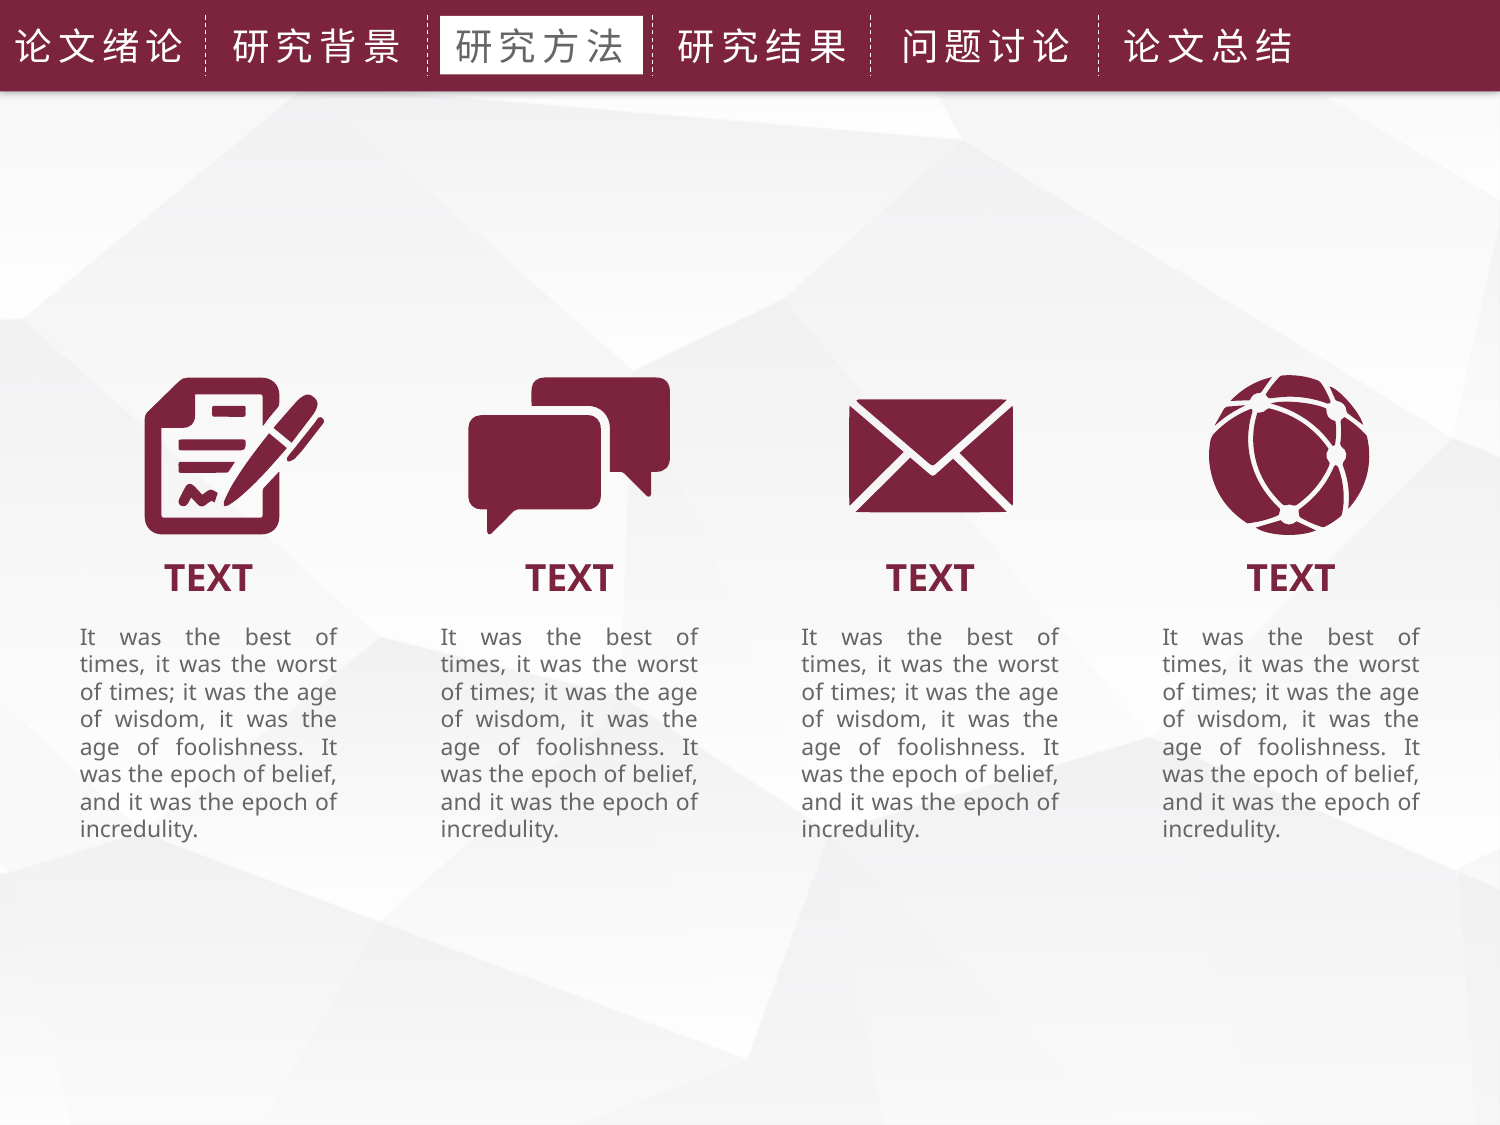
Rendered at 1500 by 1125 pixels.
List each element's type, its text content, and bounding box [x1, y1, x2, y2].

text_box 研究结果 [663, 15, 870, 76]
text_box It was the best of times, it was the worst of times; it was the age of wisdom, it was the age of foolishness. It was the epoch of belief, and it was the epoch of incredulity. [65, 615, 353, 850]
text_box It was the best of times, it was the worst of times; it was the age of wisdom, it was the age of foolishness. It was the epoch of belief, and it was the epoch of incredulity. [1147, 615, 1435, 850]
text_box TEXT [1221, 546, 1362, 607]
text_box TEXT [499, 546, 640, 607]
text_box 论文总结 [1109, 15, 1322, 76]
text_box It was the best of times, it was the worst of times; it was the age of wisdom, it was the age of foolishness. It was the epoch of belief, and it was the epoch of incredulity. [786, 615, 1074, 850]
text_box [468, 377, 670, 535]
text_box TEXT [138, 546, 279, 607]
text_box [1208, 374, 1373, 538]
text_box [0, 0, 1500, 92]
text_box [848, 399, 1013, 513]
text_box 研究方法 [440, 15, 652, 76]
text_box 研究结果 [871, 15, 876, 76]
text_box TEXT [860, 546, 1001, 607]
text_box It was the best of times, it was the worst of times; it was the age of wisdom, it was the age of foolishness. It was the epoch of belief, and it was the epoch of incredulity. [425, 615, 714, 850]
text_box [144, 377, 325, 535]
text_box 问题讨论 [886, 15, 1098, 76]
text_box 论文绪论 [0, 15, 211, 76]
text_box 研究背景 [213, 15, 420, 76]
picture [0, 92, 1500, 1125]
